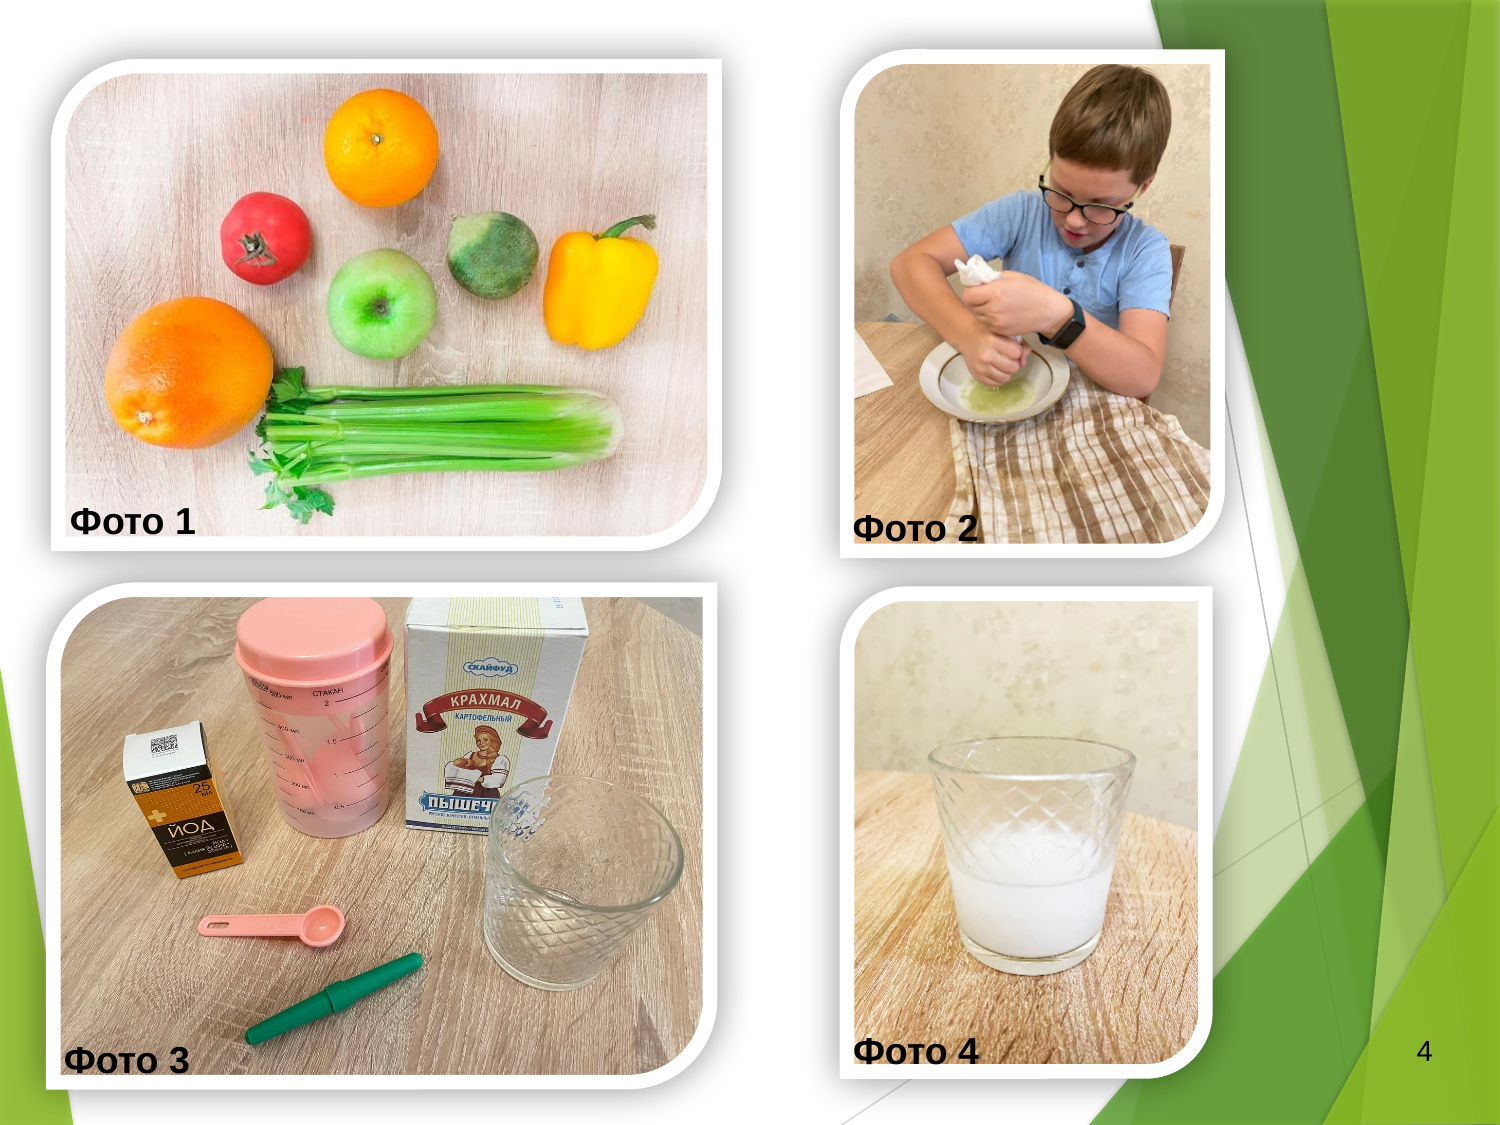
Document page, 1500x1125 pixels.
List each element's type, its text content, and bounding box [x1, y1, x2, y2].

text_box Фото 4 [838, 1019, 846, 1080]
picture [846, 593, 1206, 1072]
text_box Фото 2 [837, 496, 843, 557]
text_box 4 [1363, 1019, 1448, 1080]
picture [52, 589, 711, 1083]
picture [846, 56, 1219, 552]
picture [57, 65, 716, 545]
